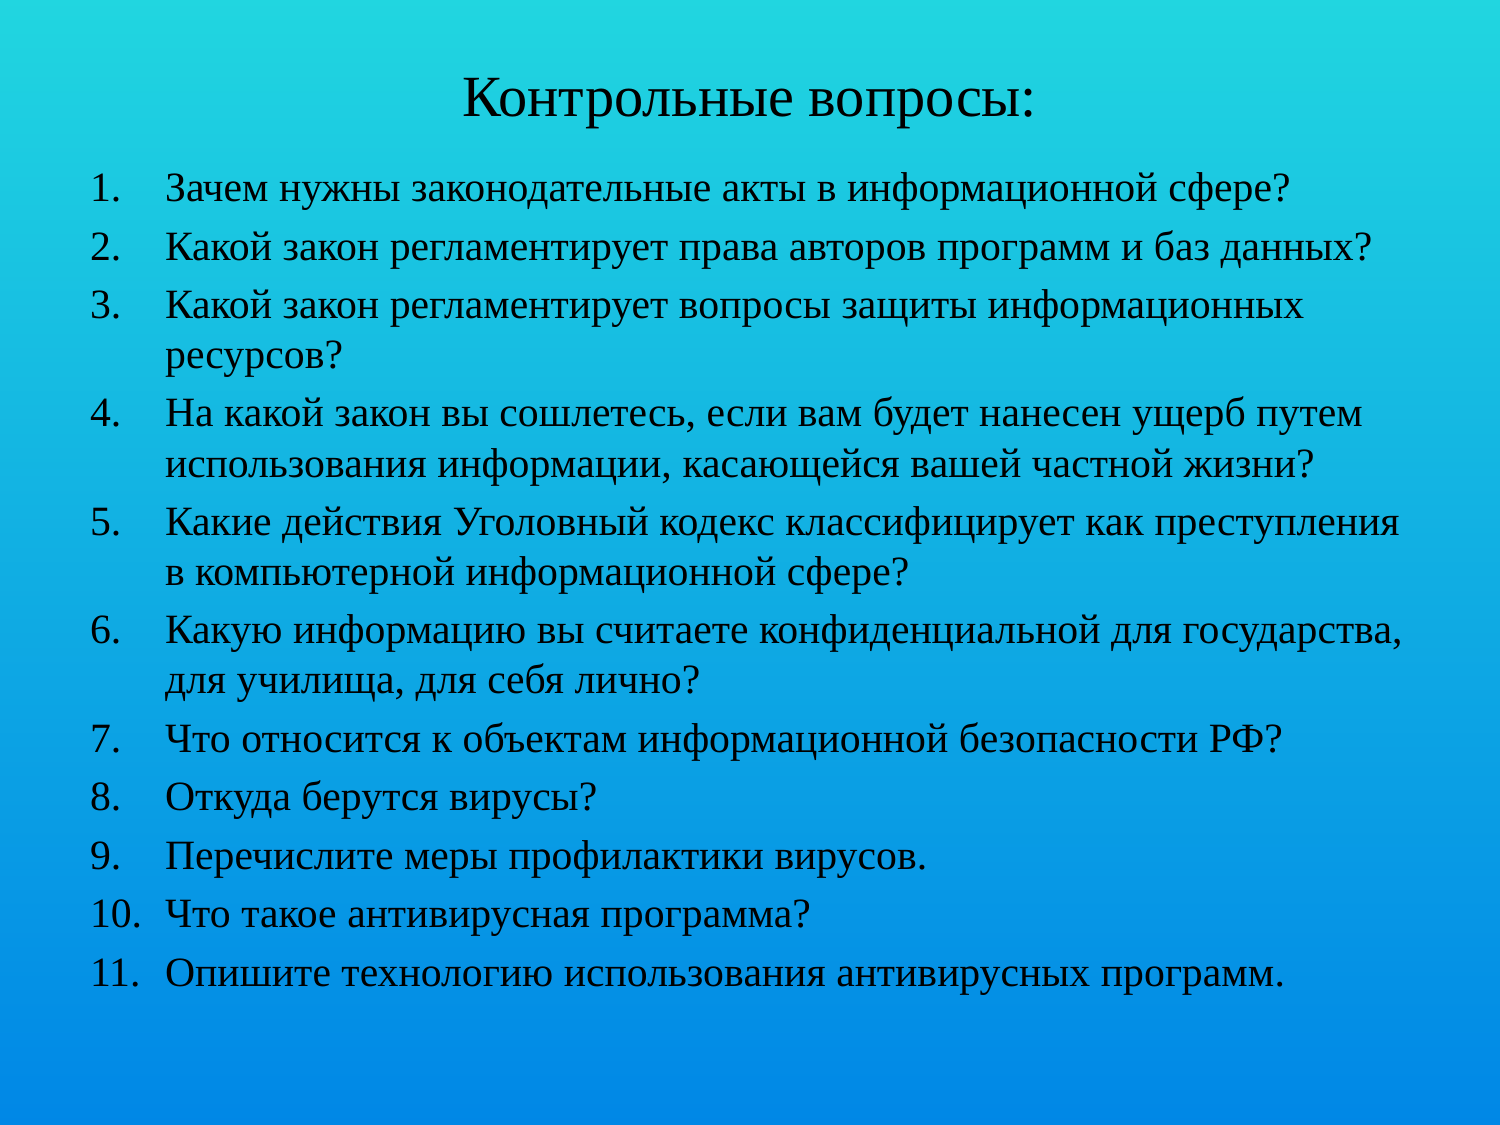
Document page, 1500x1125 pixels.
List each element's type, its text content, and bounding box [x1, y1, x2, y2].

list Зачем нужны законодательные акты в информационной сфере? Какой закон регламентирует права авторов программ и баз данных? Какой закон регламентирует вопросы защиты информационных ресурсов? На какой закон вы сошлетесь, если вам будет нанесен ущерб путем использования информации, касающейся вашей частной жизни? Какие действия Уголовный кодекс классифицирует как преступления в компьютерной информационной сфере? Какую информацию вы считаете конфиденциальной для государства, для училища, для себя лично? Что относится к объектам информационной безопасности РФ? Откуда берутся вирусы? Перечислите меры профилактики вирусов. Что такое антивирусная программа? Опишите технологию использования антивирусных программ. [75, 152, 1425, 1079]
title Контрольные вопросы: [75, 45, 1425, 141]
